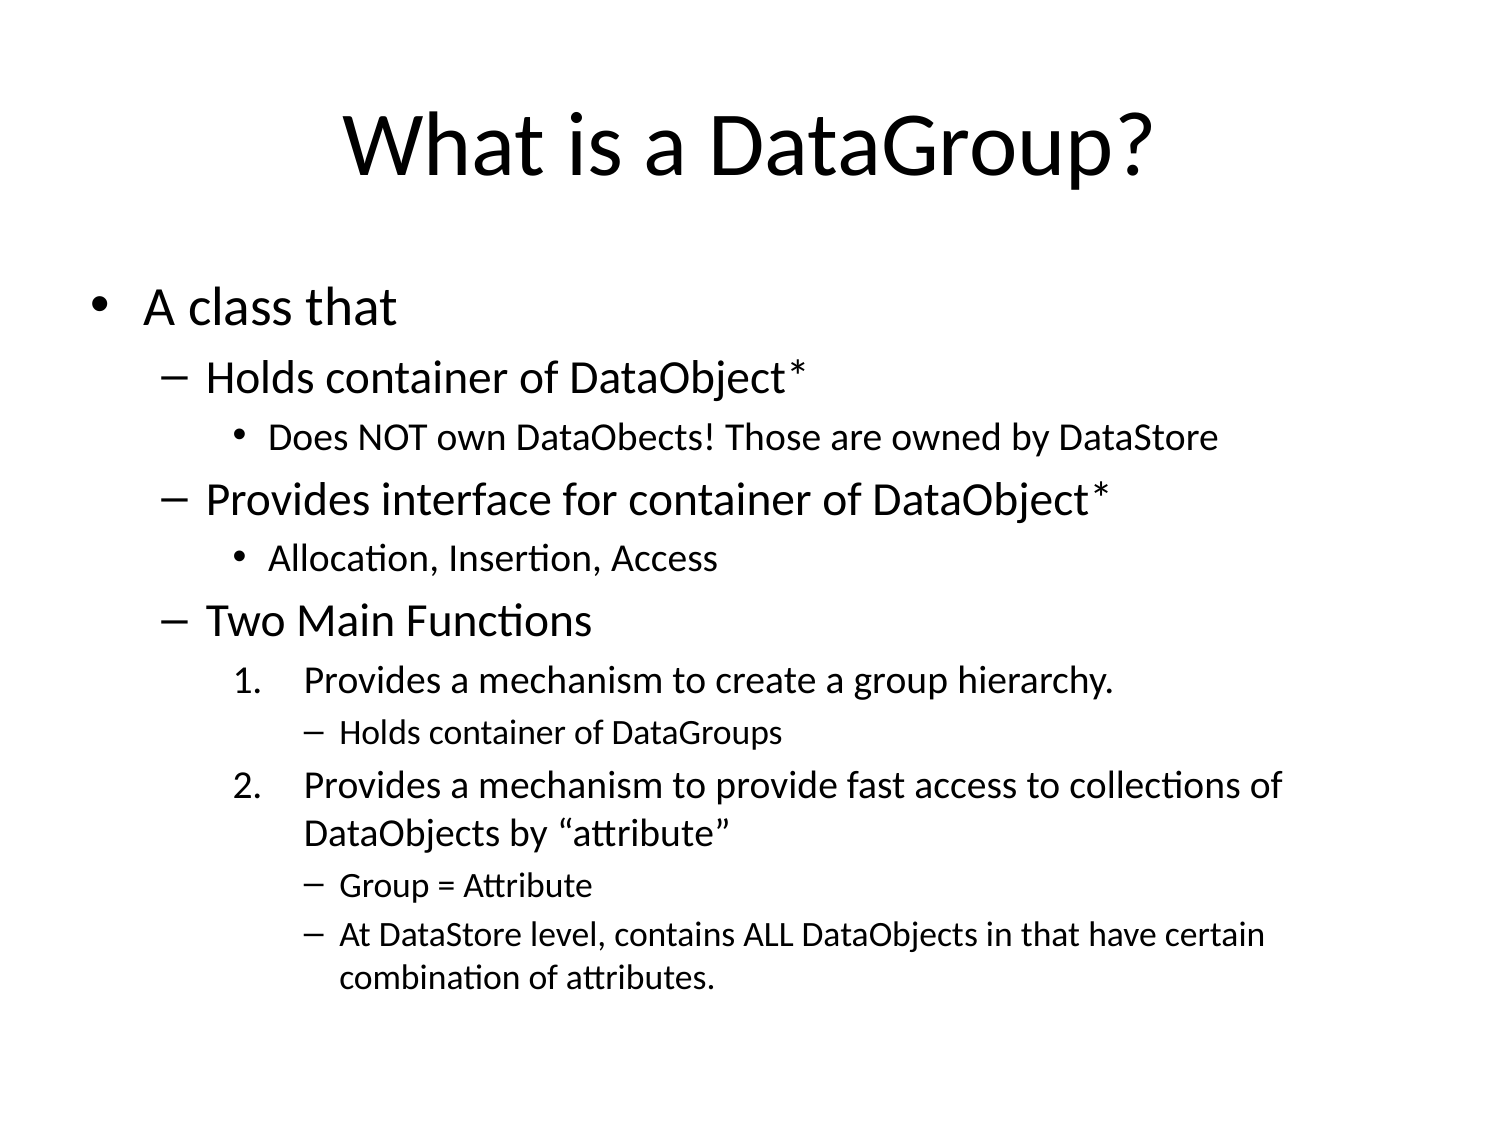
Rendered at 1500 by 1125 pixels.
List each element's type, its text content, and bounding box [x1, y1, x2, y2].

title What is a DataGroup? [75, 45, 1425, 233]
list A class that Holds container of DataObject* Does NOT own DataObects! Those are owned by DataStore Provides interface for container of DataObject* Allocation, Insertion, Access Two Main Functions Provides a mechanism to create a group hierarchy. Holds container of DataGroups Provides a mechanism to provide fast access to collections of DataObjects by “attribute” Group = Attribute At DataStore level, contains ALL DataObjects in that have certain combination of attributes. [75, 262, 1401, 1005]
